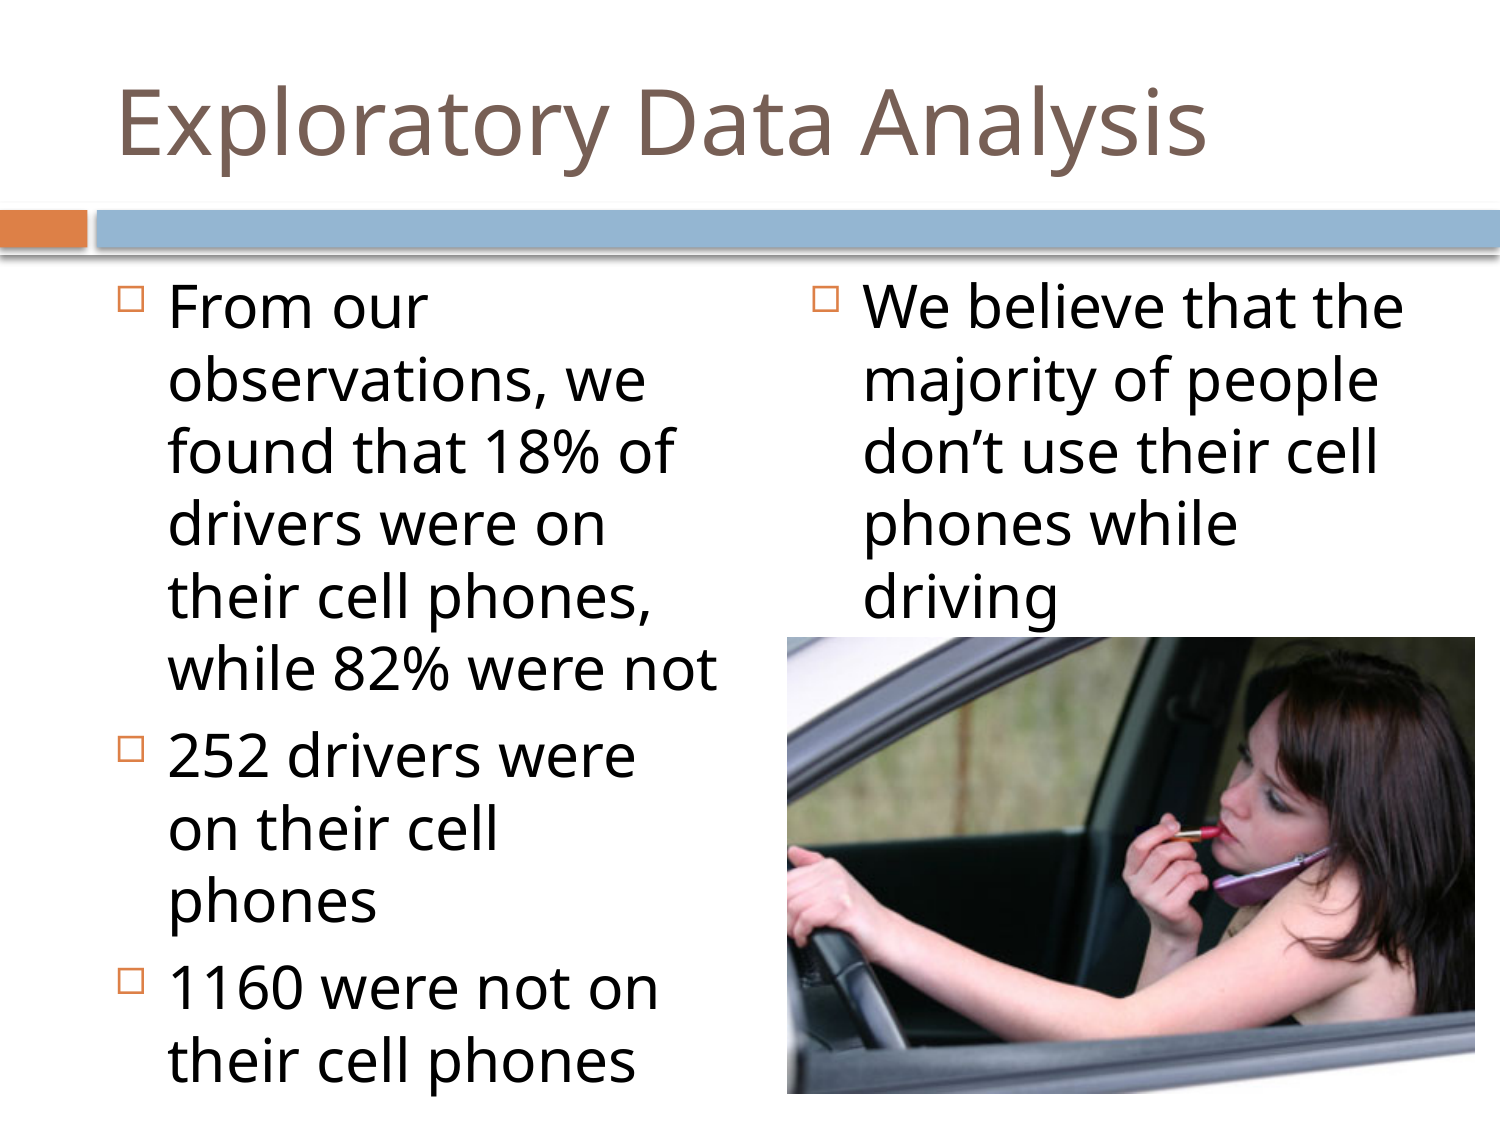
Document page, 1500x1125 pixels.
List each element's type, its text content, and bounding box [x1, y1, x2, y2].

title Exploratory Data Analysis [99, 37, 1438, 200]
list From our observations, we found that 18% of drivers were on their cell phones, while 82% were not 252 drivers were on their cell phones 1160 were not on their cell phones [99, 260, 738, 1011]
list We believe that the majority of people don’t use their cell phones while driving [794, 260, 1433, 636]
picture [787, 637, 1476, 1094]
